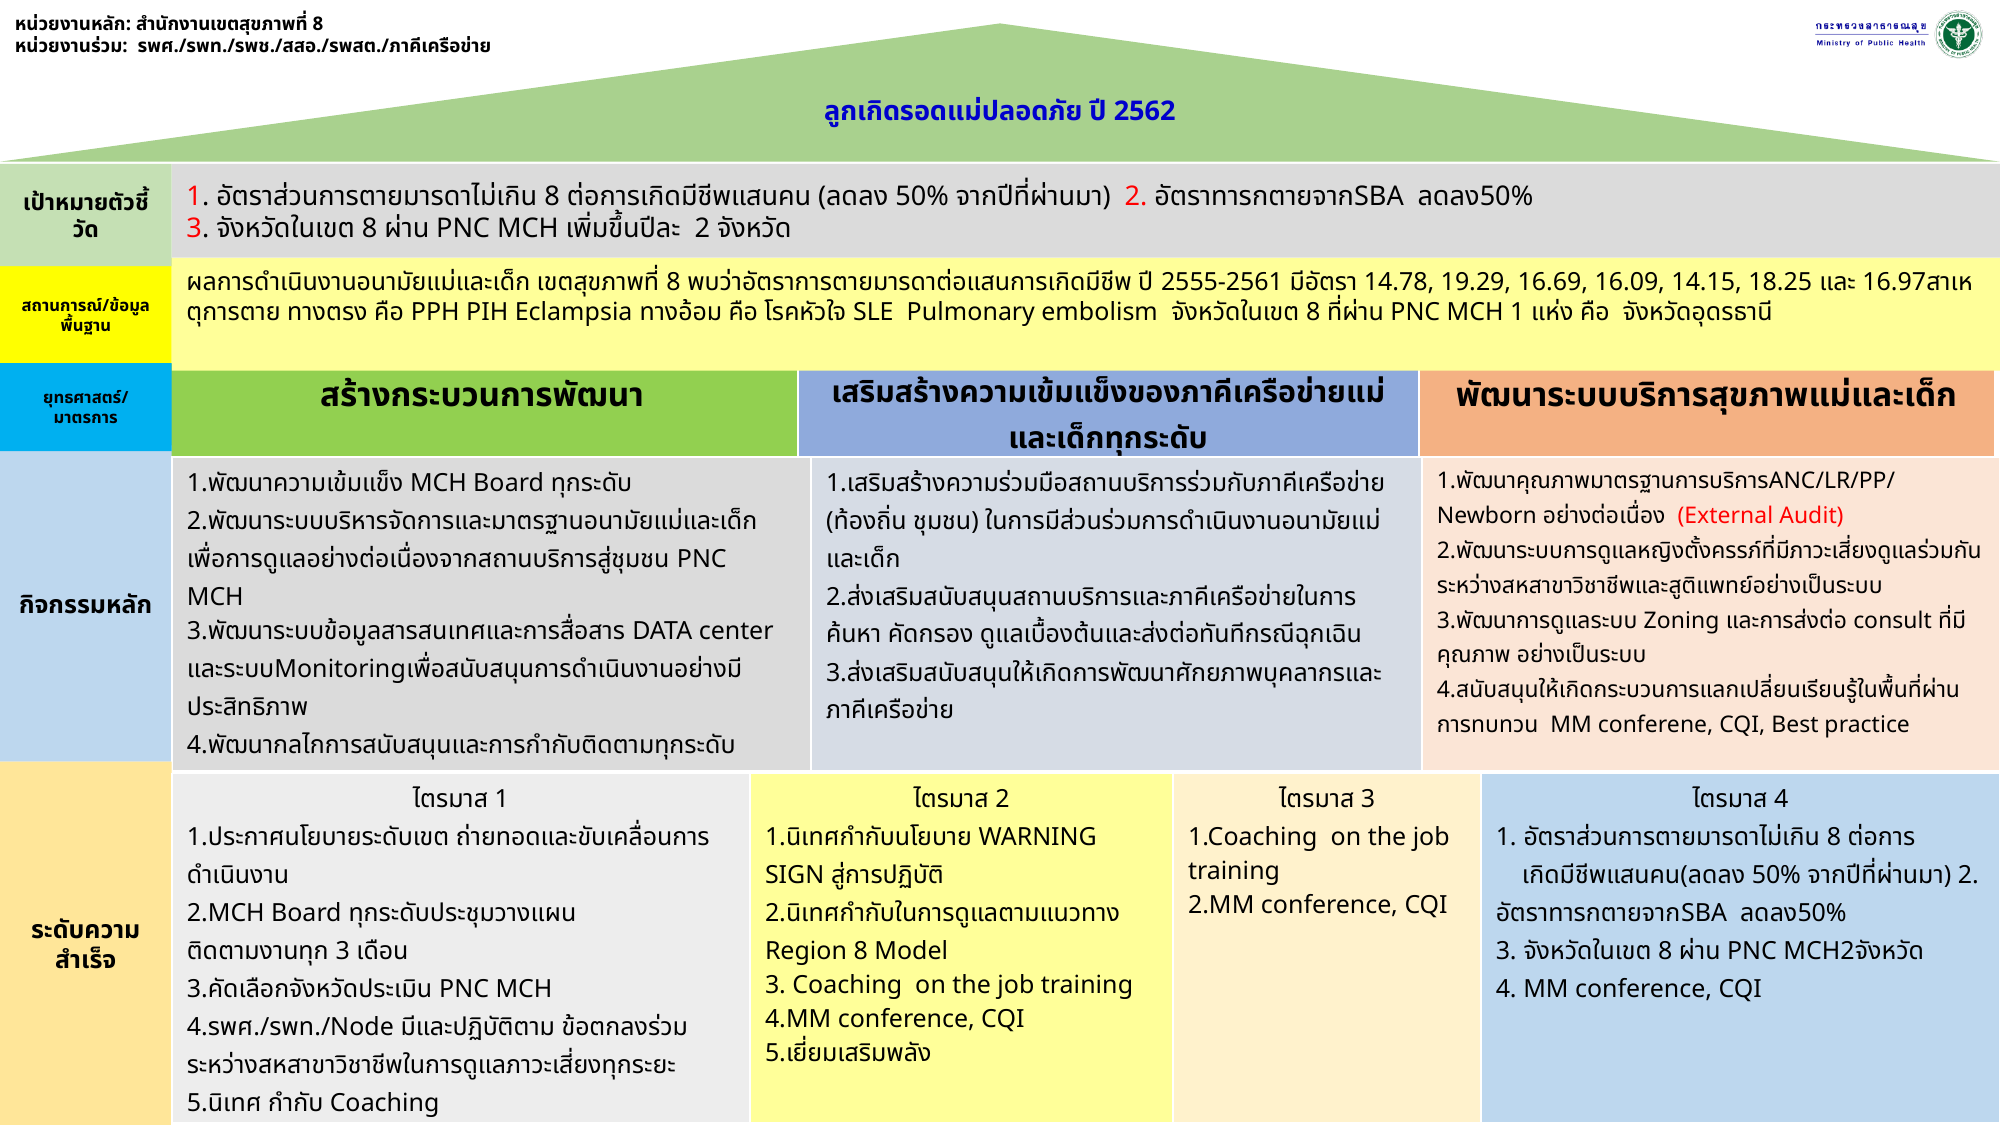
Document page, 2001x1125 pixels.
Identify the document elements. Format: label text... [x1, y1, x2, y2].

text_box หน่วยงานหลัก: สำนักงานเขตสุขภาพที่ 8 หน่วยงานร่วม: รพศ./รพท./รพช./สสอ./รพสต./ภาคีเครือข่าย [0, 3, 875, 64]
table_header พัฒนาระบบบริการสุขภาพแม่และเด็ก [1420, 372, 1994, 456]
table_header 1.พัฒนาความเข้มแข็ง MCH Board ทุกระดับ 2.พัฒนาระบบบริหารจัดการและมาตรฐานอนามัยแม่และเด็ก เพื่อการดูแลอย่างต่อเนื่องจากสถานบริการสู่ชุมชน PNC MCH 3.พัฒนาระบบข้อมูลสารสนเทศและการสื่อสาร DATA center และระบบMonitoringเพื่อสนับสนุนการดำเนินงานอย่างมี ประสิทธิภาพ 4.พัฒนากลไกการสนับสนุนและการกำกับติดตามทุกระดับ [173, 458, 810, 770]
text_box กิจกรรมหลัก [0, 452, 173, 761]
table_header ไตรมาส 2 1.นิเทศกำกับนโยบาย WARNING SIGN สู่การปฏิบัติ 2.นิเทศกำกับในการดูแลตามแนวทาง Region 8 Model 3. Coaching on the job training 4.MM conference, CQI 5.เยี่ยมเสริมพลัง [751, 774, 1172, 1122]
table_header 1.เสริมสร้างความร่วมมือสถานบริการร่วมกับภาคีเครือข่าย (ท้องถิ่น ชุมชน) ในการมีส่วนร่วมการดำเนินงานอนามัยแม่ และเด็ก 2.ส่งเสริมสนับสนุนสถานบริการและภาคีเครือข่ายในการ ค้นหา คัดกรอง ดูแลเบื้องต้นและส่งต่อทันทีกรณีฉุกเฉิน 3.ส่งเสริมสนับสนุนให้เกิดการพัฒนาศักยภาพบุคลากรและ ภาคีเครือข่าย [812, 458, 1421, 770]
text_box เป้าหมายตัวชี้วัด [0, 163, 173, 267]
text_box ยุทธศาสตร์/ มาตรการ [0, 362, 173, 452]
table_header สร้างกระบวนการพัฒนา [173, 372, 797, 456]
text_box ระดับความ สำเร็จ [0, 761, 173, 1125]
text_box ลูกเกิดรอดแม่ปลอดภัย ปี 2562 [0, 22, 2000, 163]
text_box ผลการดำเนินงานอนามัยแม่และเด็ก เขตสุขภาพที่ 8 พบว่าอัตราการตายมารดาต่อแสนการเกิดมีชีพ ปี 2555-2561 มีอัตรา 14.78, 19.29, 16.69, 16.09, 14.15, 18.25 และ 16.97สาเหตุการตาย ทางตรง คือ PPH PIH Eclampsia ทางอ้อม คือ โรคหัวใจ SLE Pulmonary embolism จังหวัดในเขต 8 ที่ผ่าน PNC MCH 1 แห่ง คือ จังหวัดอุดรธานี [171, 257, 2000, 372]
text_box สถานการณ์/ข้อมูลพื้นฐาน [0, 267, 171, 362]
table_header ไตรมาส 4 1. อัตราส่วนการตายมารดาไม่เกิน 8 ต่อการ เกิดมีชีพแสนคน(ลดลง 50% จากปีที่ผ่านมา) 2. อัตราทารกตายจากSBA ลดลง50% 3. จังหวัดในเขต 8 ผ่าน PNC MCH2จังหวัด 4. MM conference, CQI [1482, 774, 1999, 1122]
table_header เสริมสร้างความเข้มแข็งของภาคีเครือข่ายแม่และเด็กทุกระดับ [799, 372, 1418, 456]
text_box 1. อัตราส่วนการตายมารดาไม่เกิน 8 ต่อการเกิดมีชีพแสนคน (ลดลง 50% จากปีที่ผ่านมา) 2. อัตราทารกตายจากSBA ลดลง50% 3. จังหวัดในเขต 8 ผ่าน PNC MCH เพิ่มขึ้นปีละ 2 จังหวัด [173, 163, 2000, 257]
picture [1811, 6, 1994, 62]
table_header ไตรมาส 3 1.Coaching on the job training 2.MM conference, CQI [1174, 774, 1480, 1122]
table_header ไตรมาส 1 1.ประกาศนโยบายระดับเขต ถ่ายทอดและขับเคลื่อนการดำเนินงาน 2.MCH Board ทุกระดับประชุมวางแผน ติดตามงานทุก 3 เดือน 3.คัดเลือกจังหวัดประเมิน PNC MCH 4.รพศ./รพท./Node มีและปฏิบัติตาม ข้อตกลงร่วมระหว่างสหสาขาวิชาชีพในการดูแลภาวะเสี่ยงทุกระยะ 5.นิเทศ กำกับ Coaching 6.ซ้อมแผนปฏิบัติการดูแลภาวะวิกฤติมารดาทารกและฝึกทักษะ พยาบาล [173, 774, 749, 1122]
table_header 1.พัฒนาคุณภาพมาตรฐานการบริการANC/LR/PP/ Newborn อย่างต่อเนื่อง (External Audit) 2.พัฒนาระบบการดูแลหญิงตั้งครรภ์ที่มีภาวะเสี่ยงดูแลร่วมกันระหว่างสหสาขาวิชาชีพและสูติแพทย์อย่างเป็นระบบ 3.พัฒนาการดูแลระบบ Zoning และการส่งต่อ consult ที่มีคุณภาพ อย่างเป็นระบบ 4.สนับสนุนให้เกิดกระบวนการแลกเปลี่ยนเรียนรู้ในพื้นที่ผ่านการทบทวน MM conferene, CQI, Best practice [1423, 458, 1999, 770]
